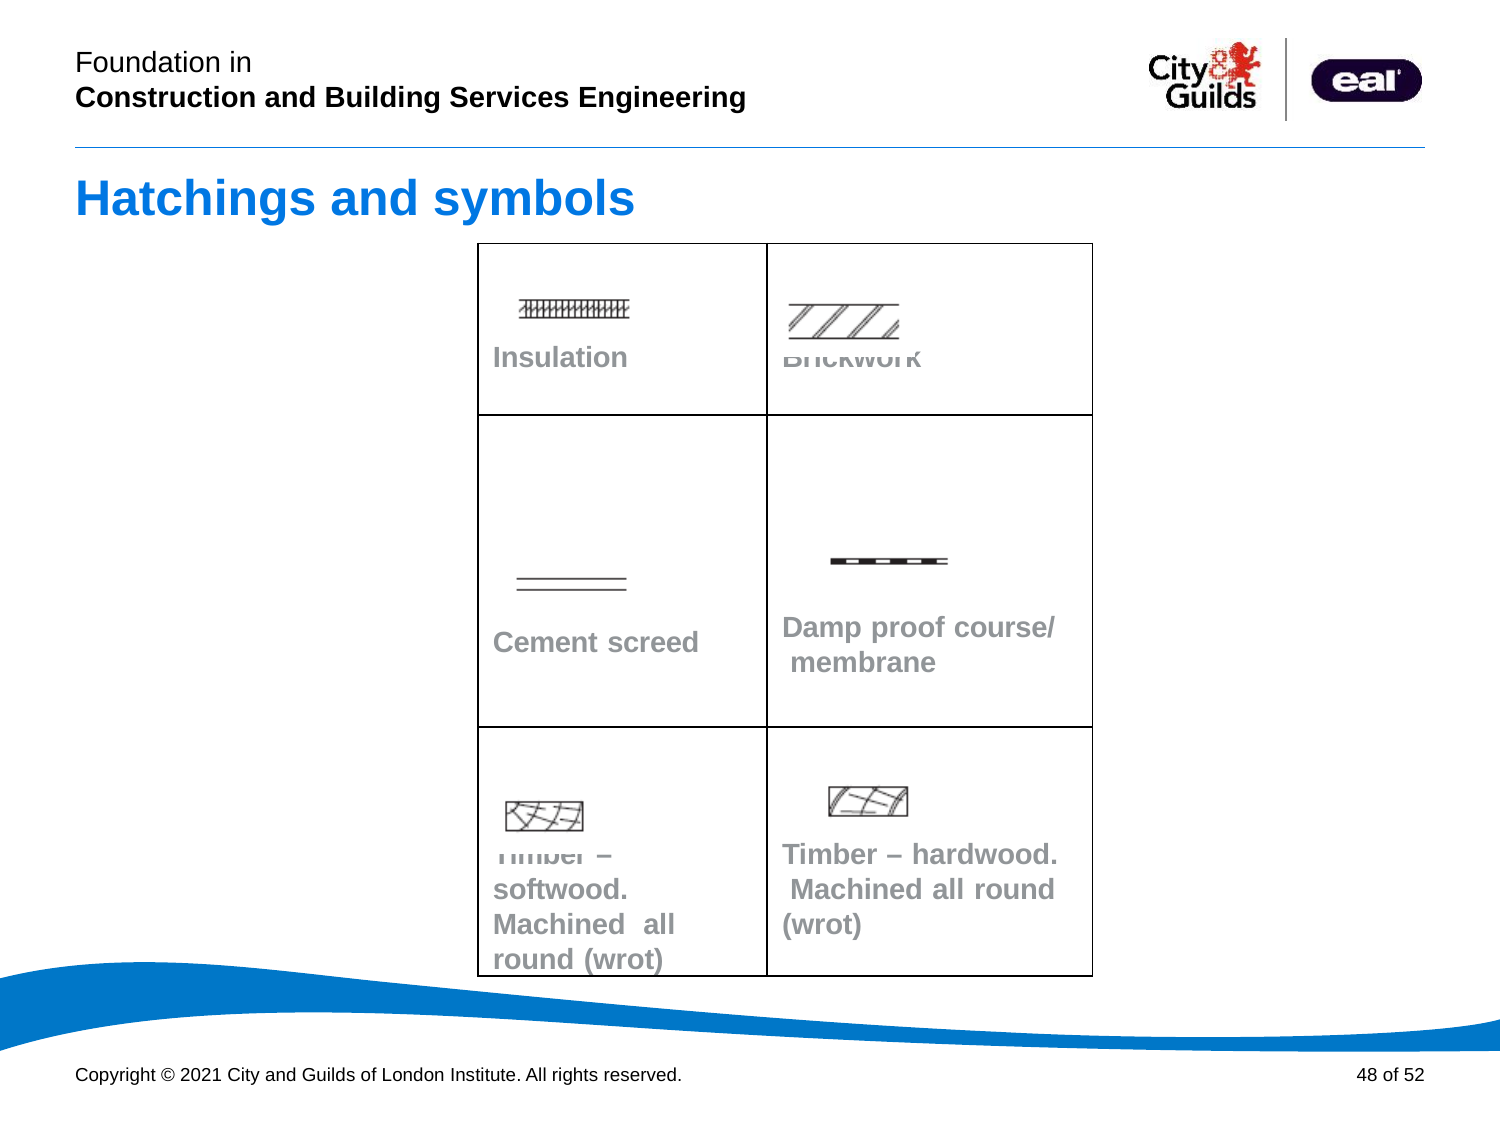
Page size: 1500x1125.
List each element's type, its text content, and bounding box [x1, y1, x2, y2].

picture [1149, 38, 1422, 121]
table_header Brickwork [768, 244, 1092, 414]
table_cell Timber – softwood. Machined all round (wrot) [479, 728, 766, 975]
table_cell Timber – hardwood. Machined all round (wrot) [768, 728, 1092, 975]
table_cell Damp proof course/ membrane [768, 416, 1092, 726]
picture [489, 784, 616, 854]
picture [494, 553, 644, 611]
picture [812, 769, 925, 825]
table_cell Cement screed [479, 416, 766, 726]
picture [808, 536, 960, 589]
picture [775, 290, 915, 357]
table_header Insulation [479, 244, 766, 414]
title Hatchings and symbols [74, 165, 1426, 229]
picture [513, 290, 647, 338]
